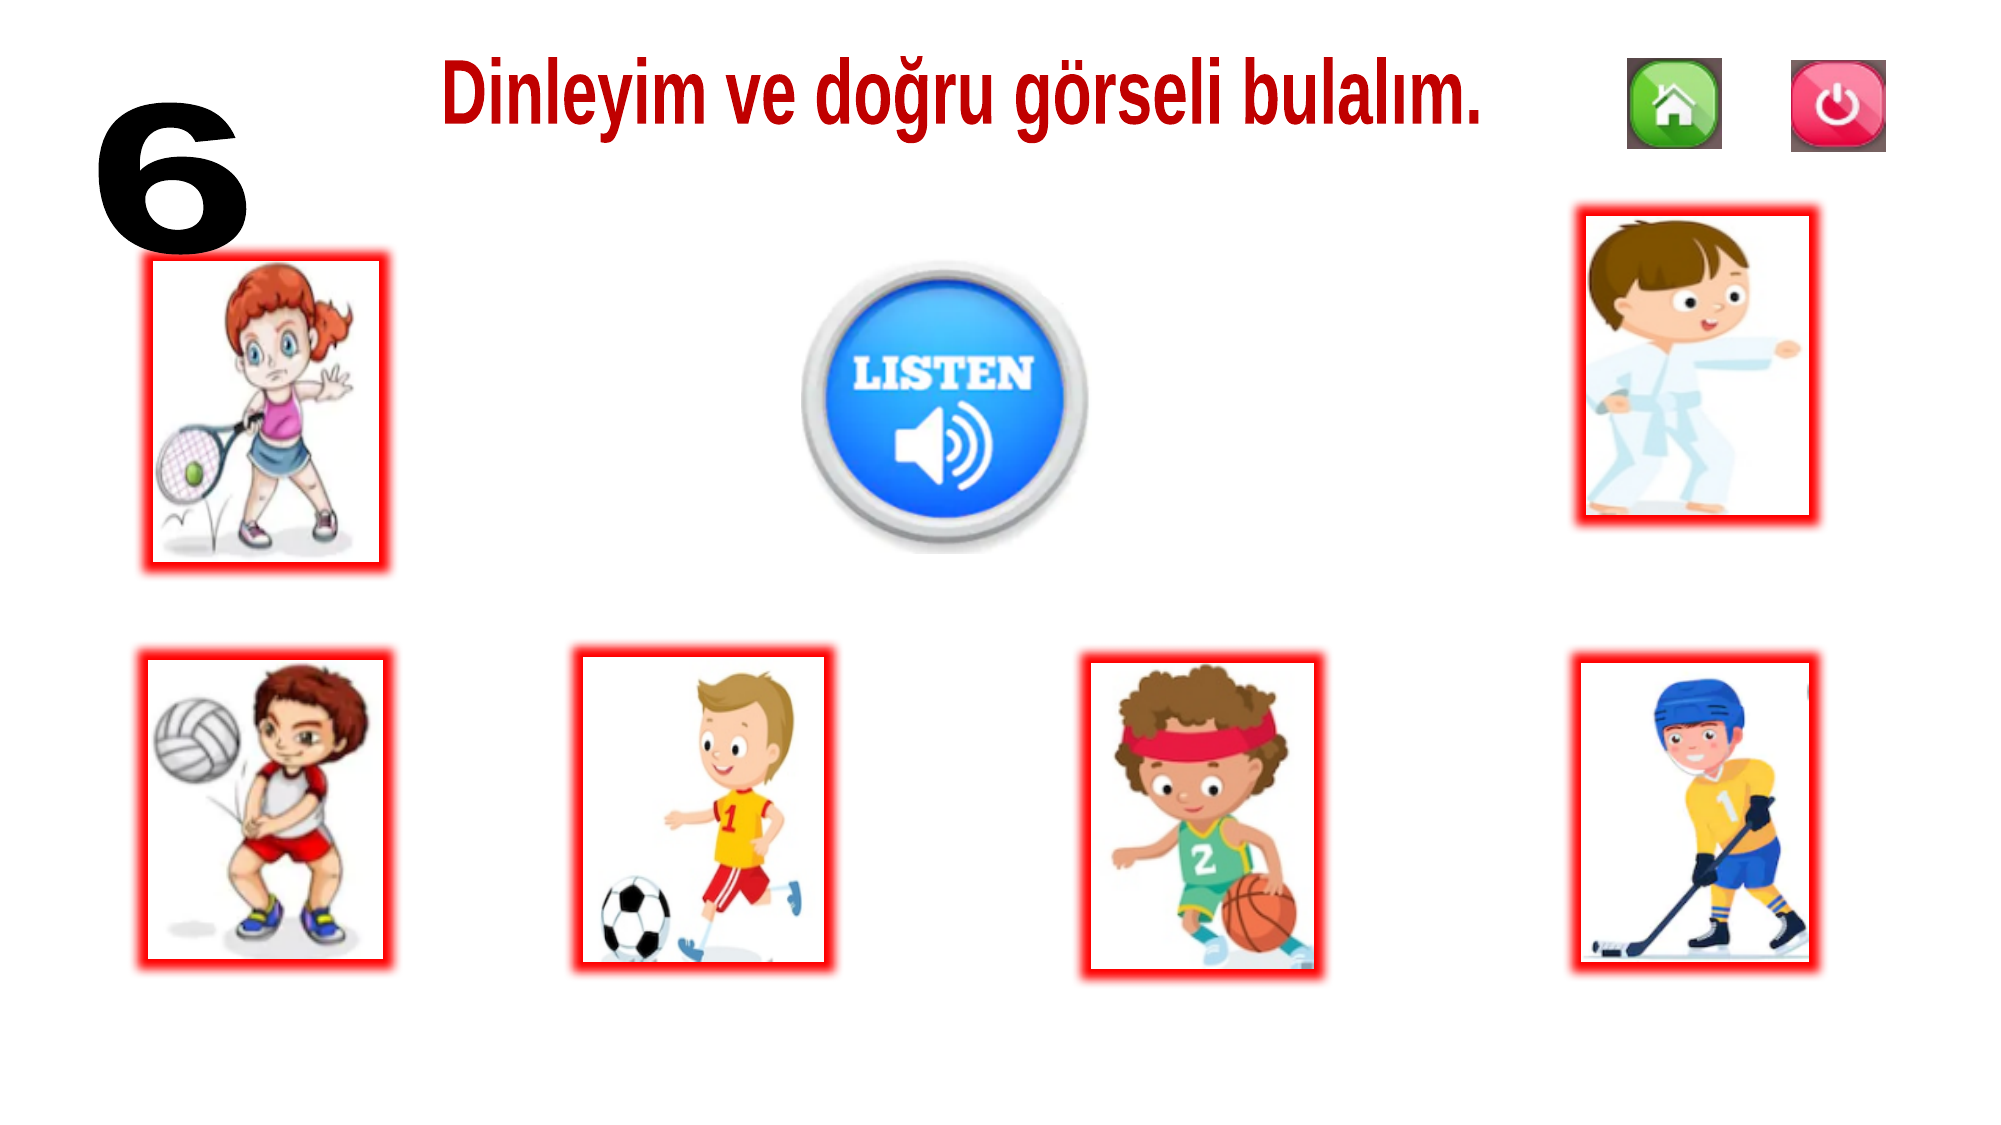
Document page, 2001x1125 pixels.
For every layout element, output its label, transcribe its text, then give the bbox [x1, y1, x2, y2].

picture [153, 261, 379, 562]
picture [1627, 58, 1722, 149]
text_box 6 [98, 102, 247, 255]
picture [1791, 60, 1886, 152]
picture [1581, 663, 1809, 962]
picture [1091, 663, 1314, 969]
picture [800, 253, 1092, 554]
picture [148, 660, 383, 959]
picture [1586, 216, 1809, 515]
picture [583, 657, 824, 963]
